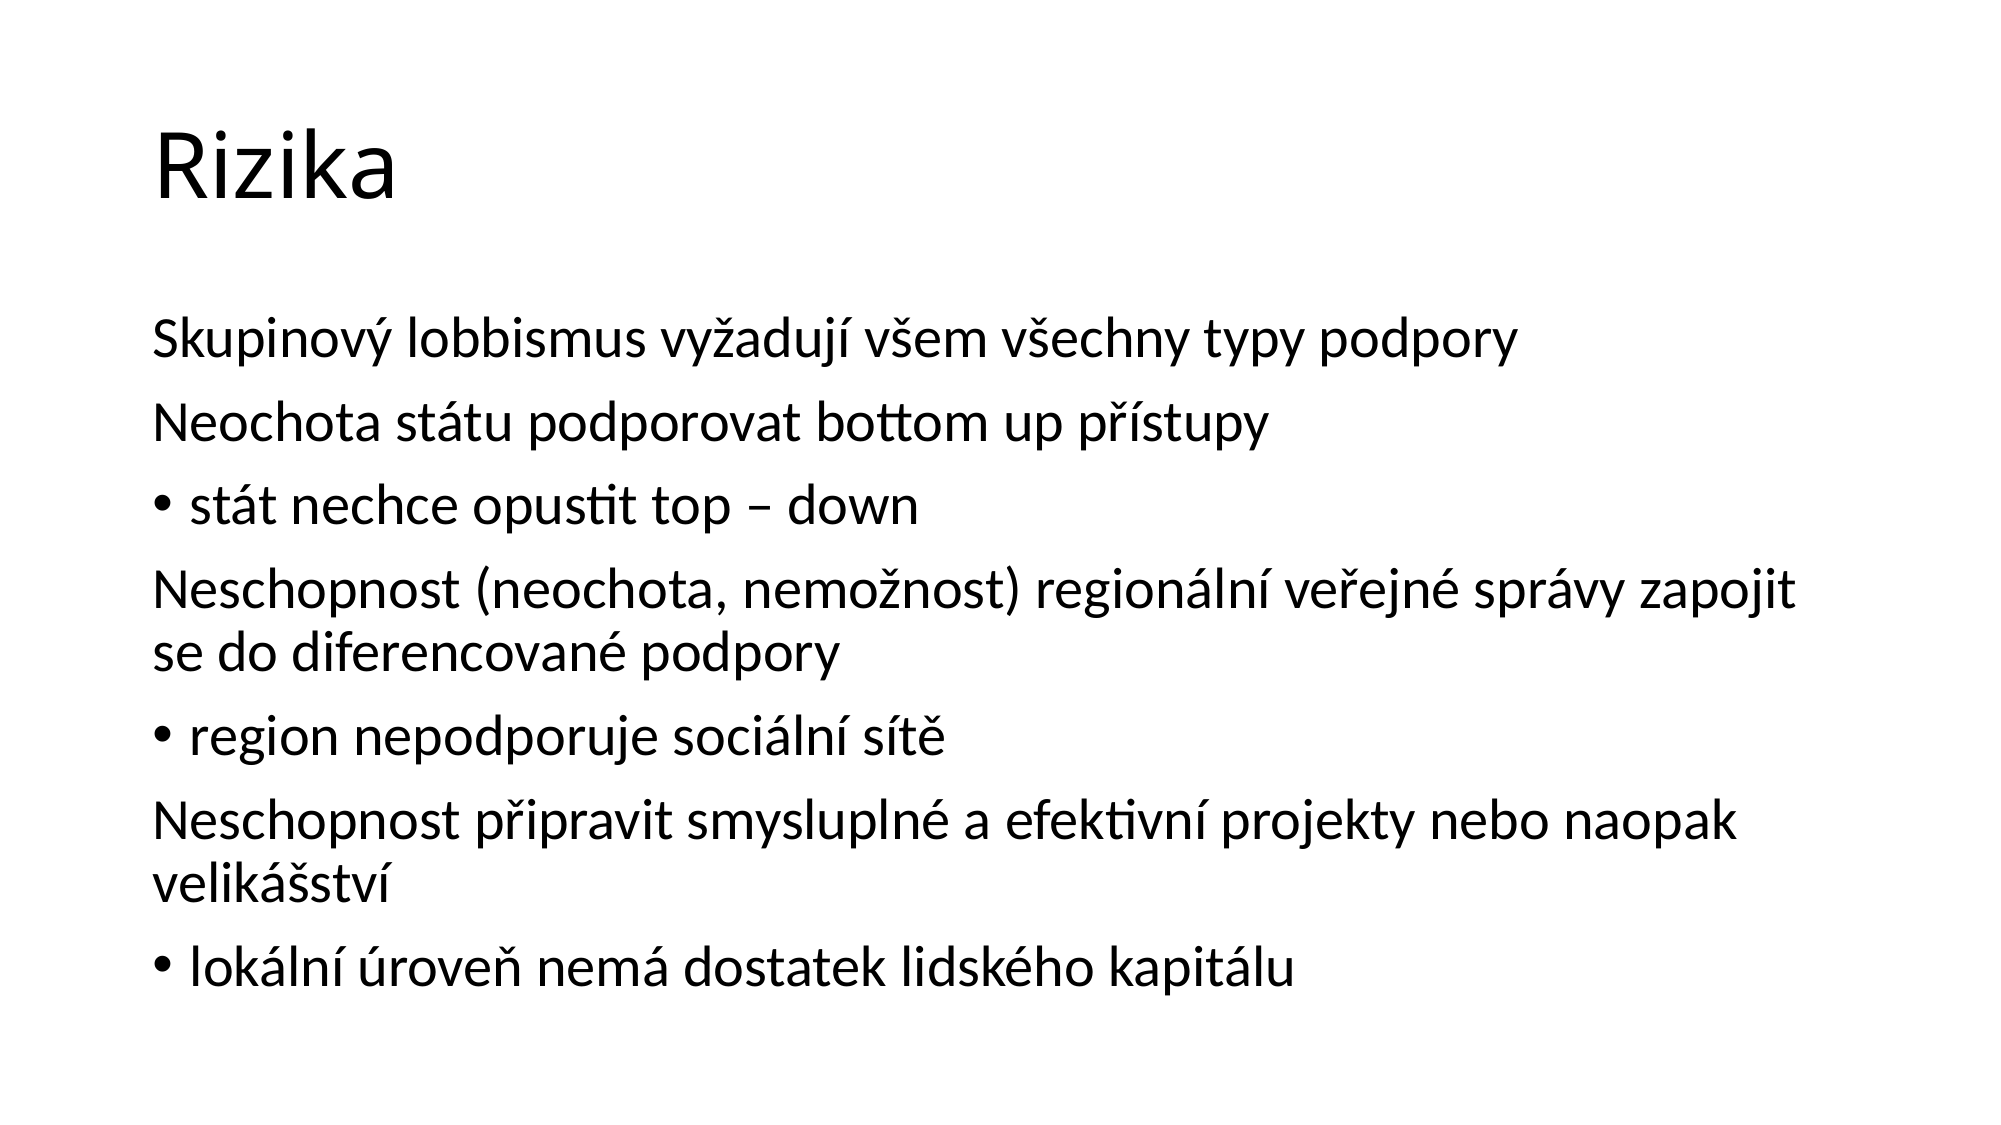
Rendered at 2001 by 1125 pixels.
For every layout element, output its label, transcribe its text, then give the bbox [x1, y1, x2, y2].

title Rizika [137, 59, 1863, 278]
list Skupinový lobbismus vyžadují všem všechny typy podpory Neochota státu podporovat bottom up přístupy stát nechce opustit top – down Neschopnost (neochota, nemožnost) regionální veřejné správy zapojit se do diferencované podpory region nepodporuje sociální sítě Neschopnost připravit smysluplné a efektivní projekty nebo naopak velikášství lokální úroveň nemá dostatek lidského kapitálu [137, 299, 1863, 1014]
